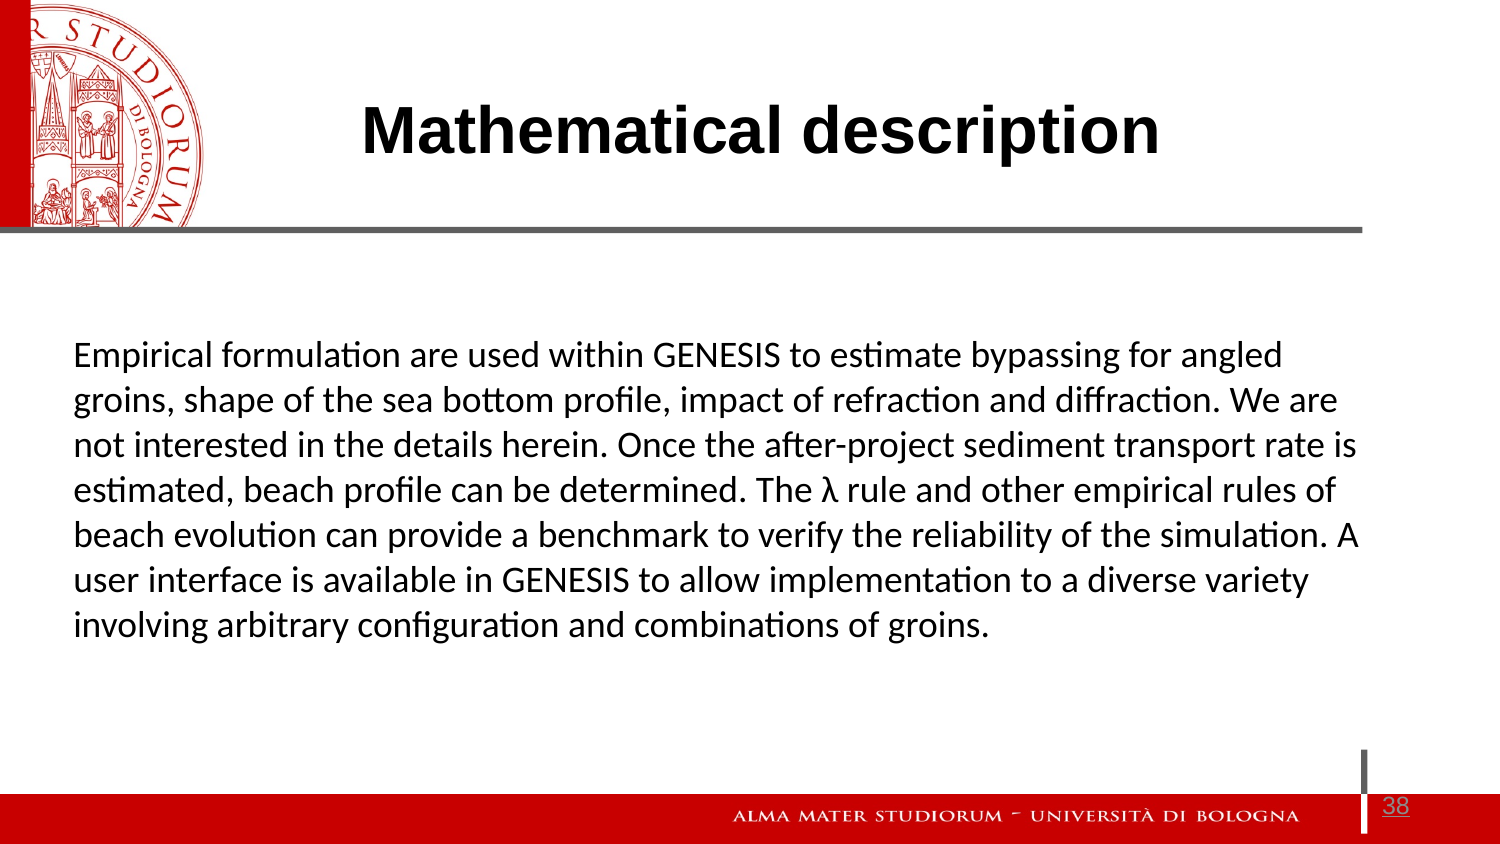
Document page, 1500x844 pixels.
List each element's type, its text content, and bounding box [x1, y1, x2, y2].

slide_number 38 [1074, 782, 1425, 827]
text_box Empirical formulation are used within GENESIS to estimate bypassing for angled groins, shape of the sea bottom profile, impact of refraction and diffraction. We are not interested in the details herein. Once the after-project sediment transport rate is estimated, beach profile can be determined. The λ rule and other empirical rules of beach evolution can provide a benchmark to verify the reliability of the simulation. A user interface is available in GENESIS to allow implementation to a diverse variety involving arbitrary configuration and combinations of groins. [58, 322, 1383, 653]
picture [31, 0, 211, 226]
text_box Mathematical description [194, 79, 1329, 174]
picture [0, 794, 1500, 844]
